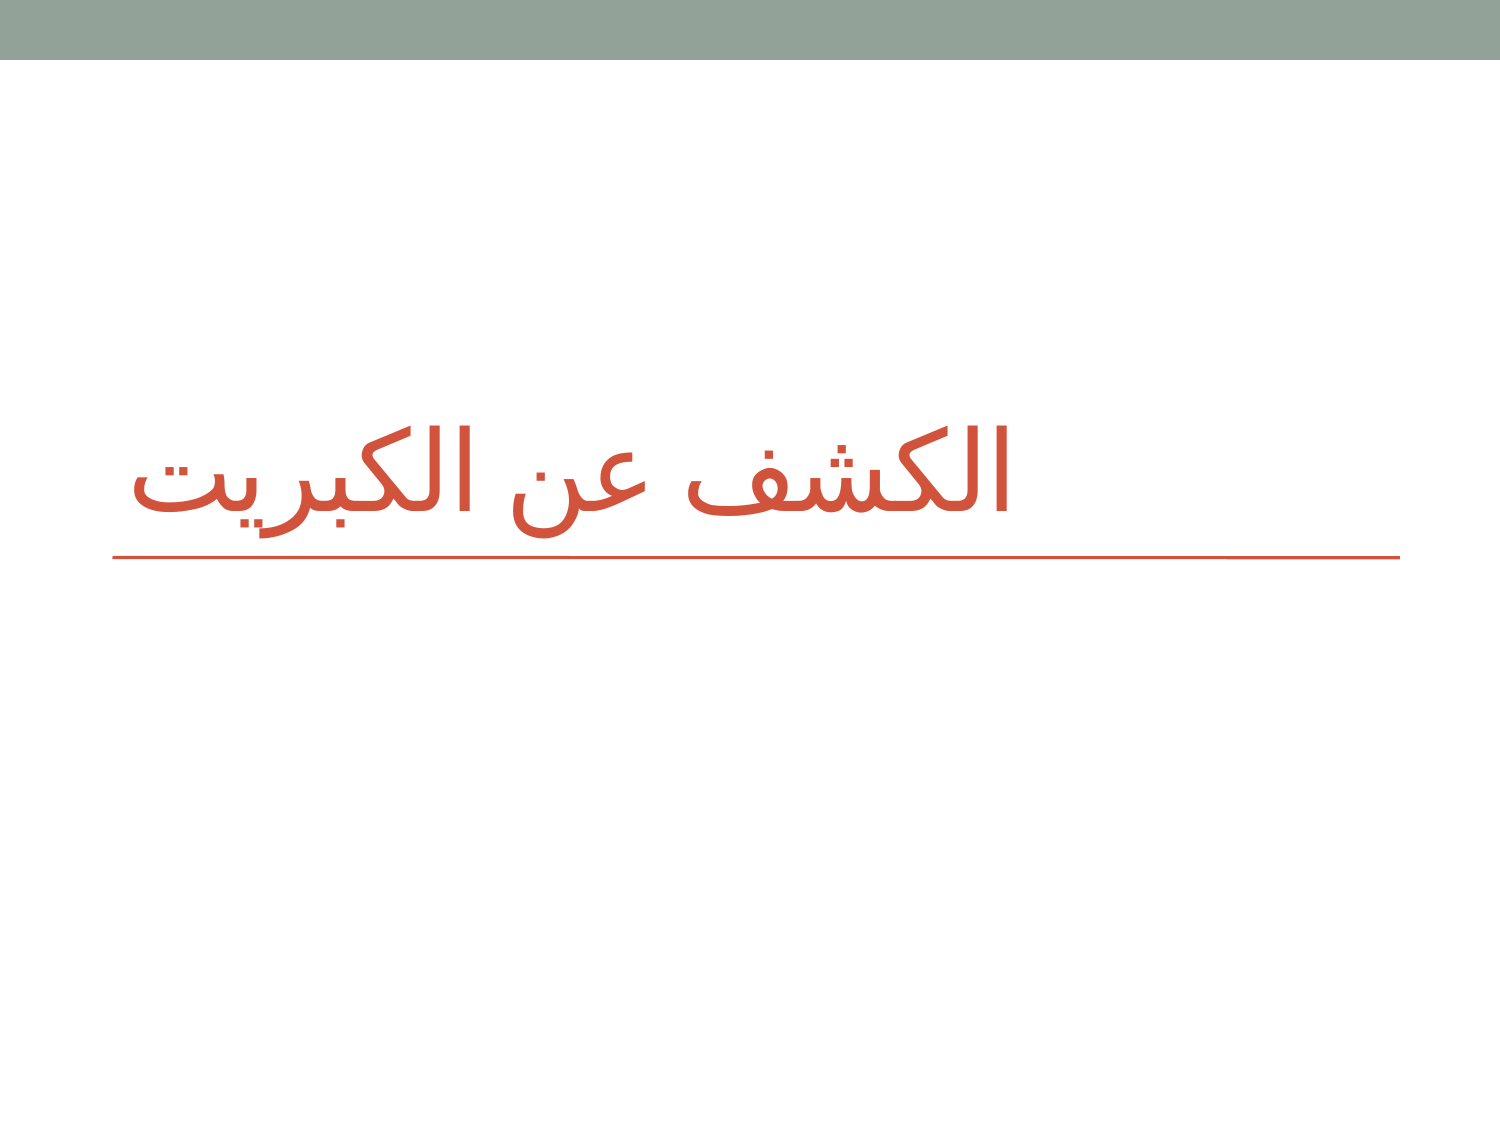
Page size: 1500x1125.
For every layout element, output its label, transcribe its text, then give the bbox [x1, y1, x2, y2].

title الكشف عن الكبريت [112, 224, 1400, 542]
